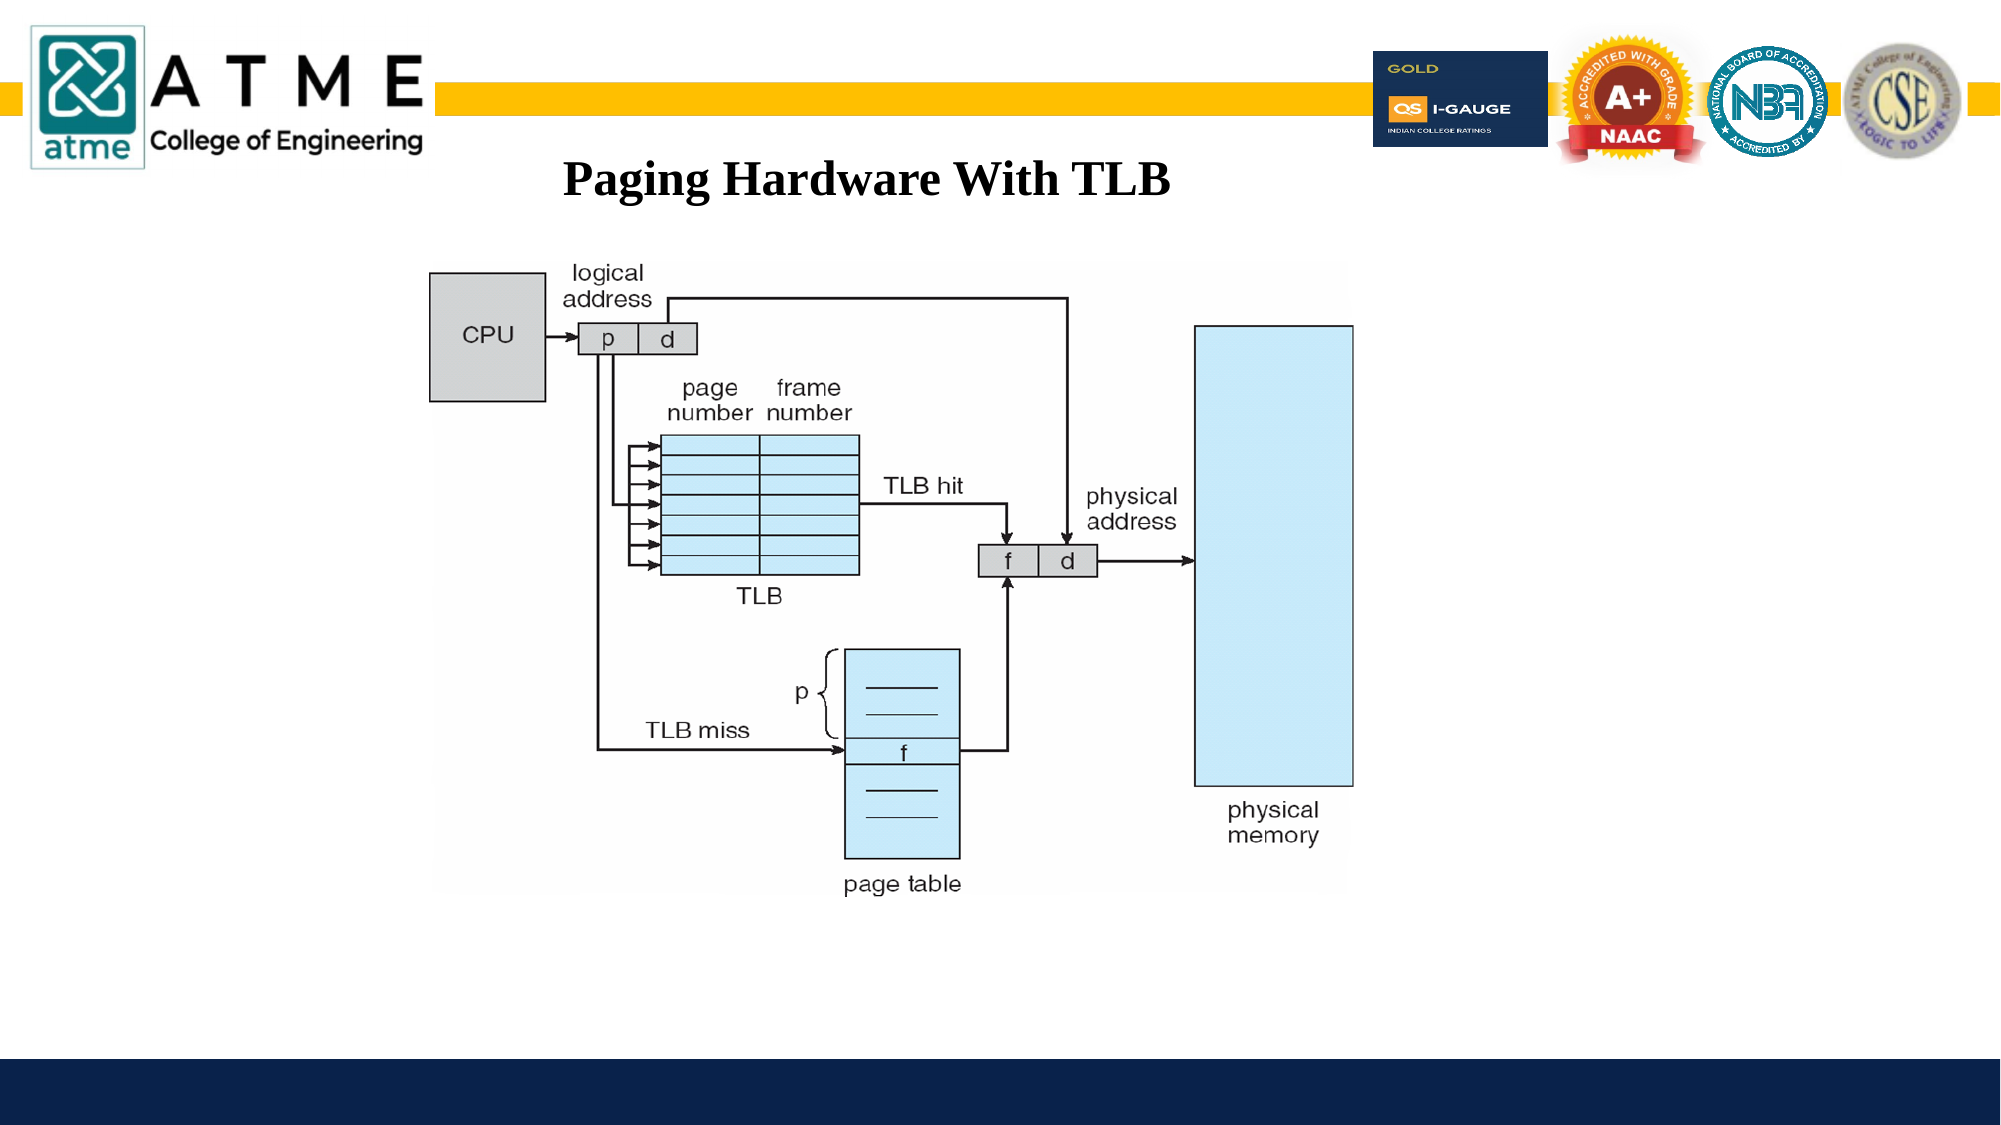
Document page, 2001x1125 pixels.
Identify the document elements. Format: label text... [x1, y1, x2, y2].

title Paging Hardware With TLB [548, 137, 1899, 233]
picture [1373, 20, 1828, 137]
picture [0, 1059, 2001, 1125]
picture [1840, 26, 1968, 176]
picture [428, 261, 1354, 897]
picture [22, 15, 435, 178]
